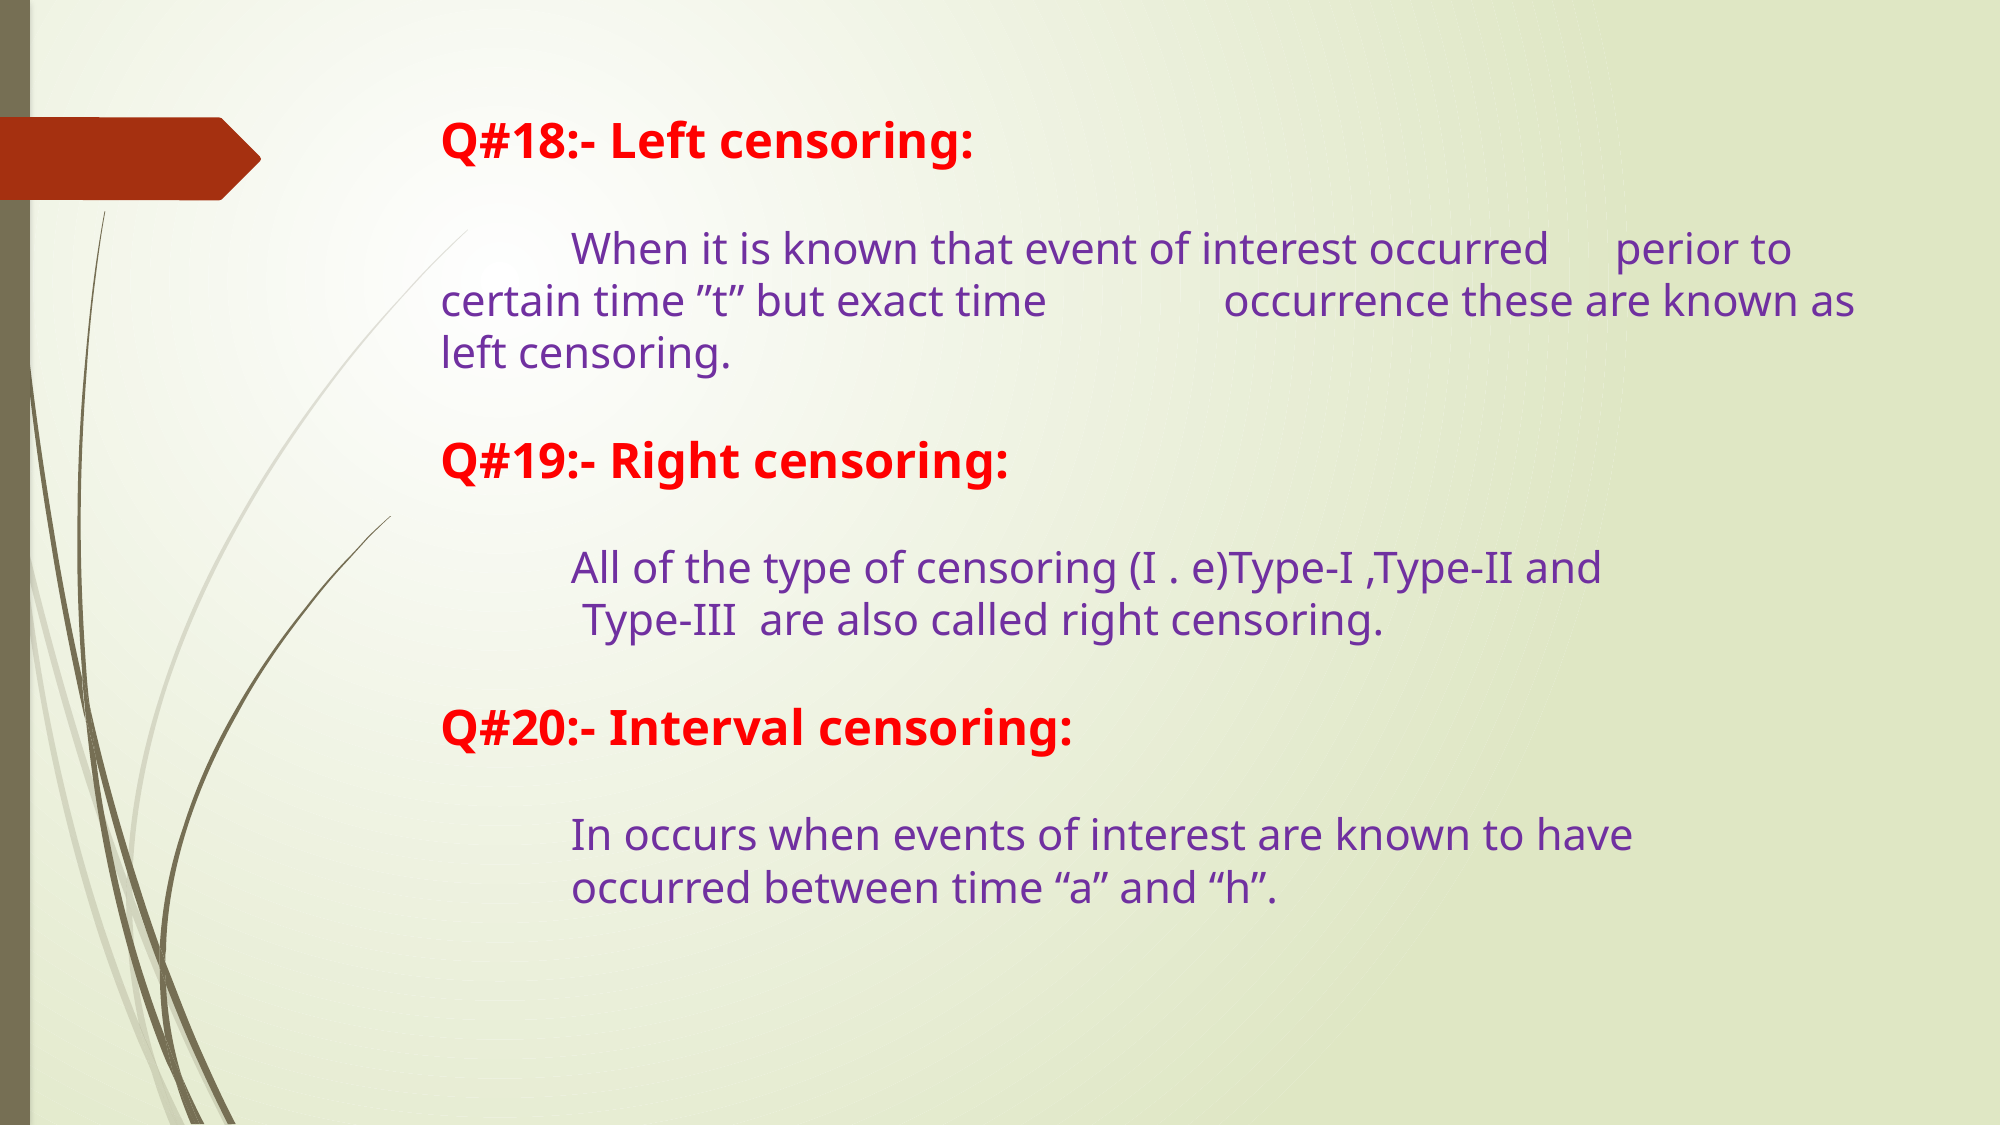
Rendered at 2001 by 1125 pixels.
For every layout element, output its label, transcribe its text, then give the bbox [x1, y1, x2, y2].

title Q#18:- Left censoring: When it is known that event of interest occurred perior to certain time ”t” but exact time occurrence these are known as left censoring. Q#19:- Right censoring: All of the type of censoring (I . e)Type-I ,Type-II and Type-III are also called right censoring. Q#20:- Interval censoring: In occurs when events of interest are known to have occurred between time “a” and “h”. [425, 102, 1888, 1028]
